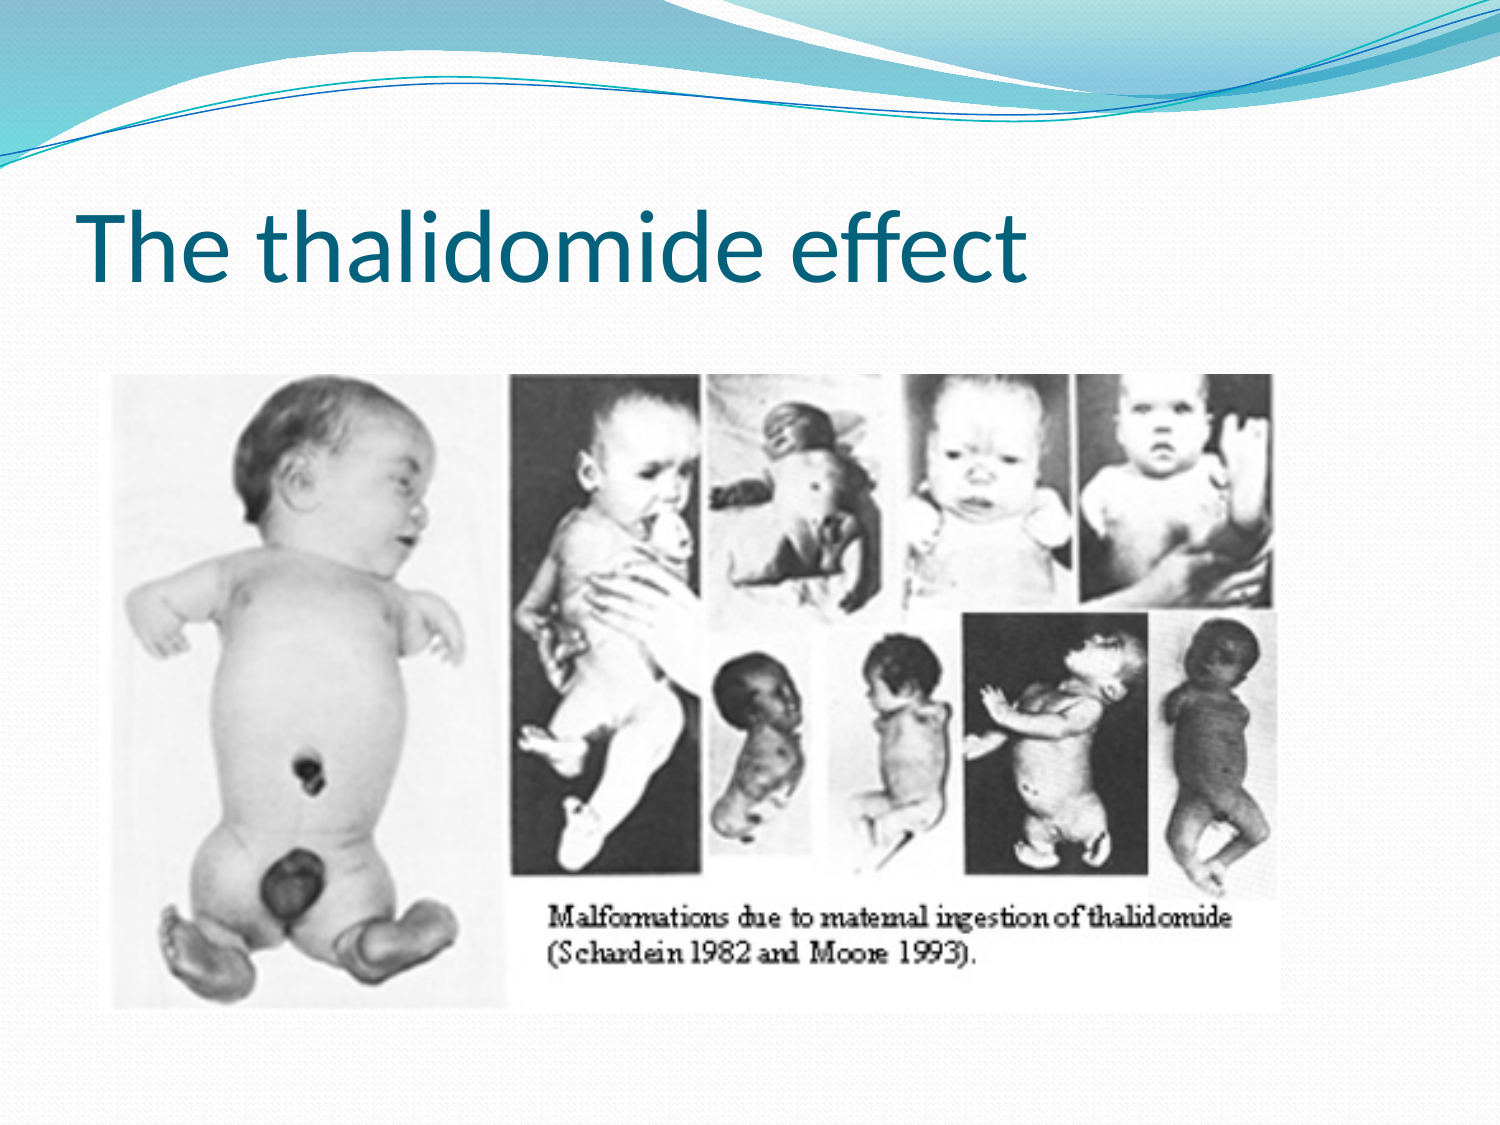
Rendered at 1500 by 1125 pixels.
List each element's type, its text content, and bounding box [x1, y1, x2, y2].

title The thalidomide effect [75, 115, 1425, 303]
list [99, 374, 1282, 1013]
